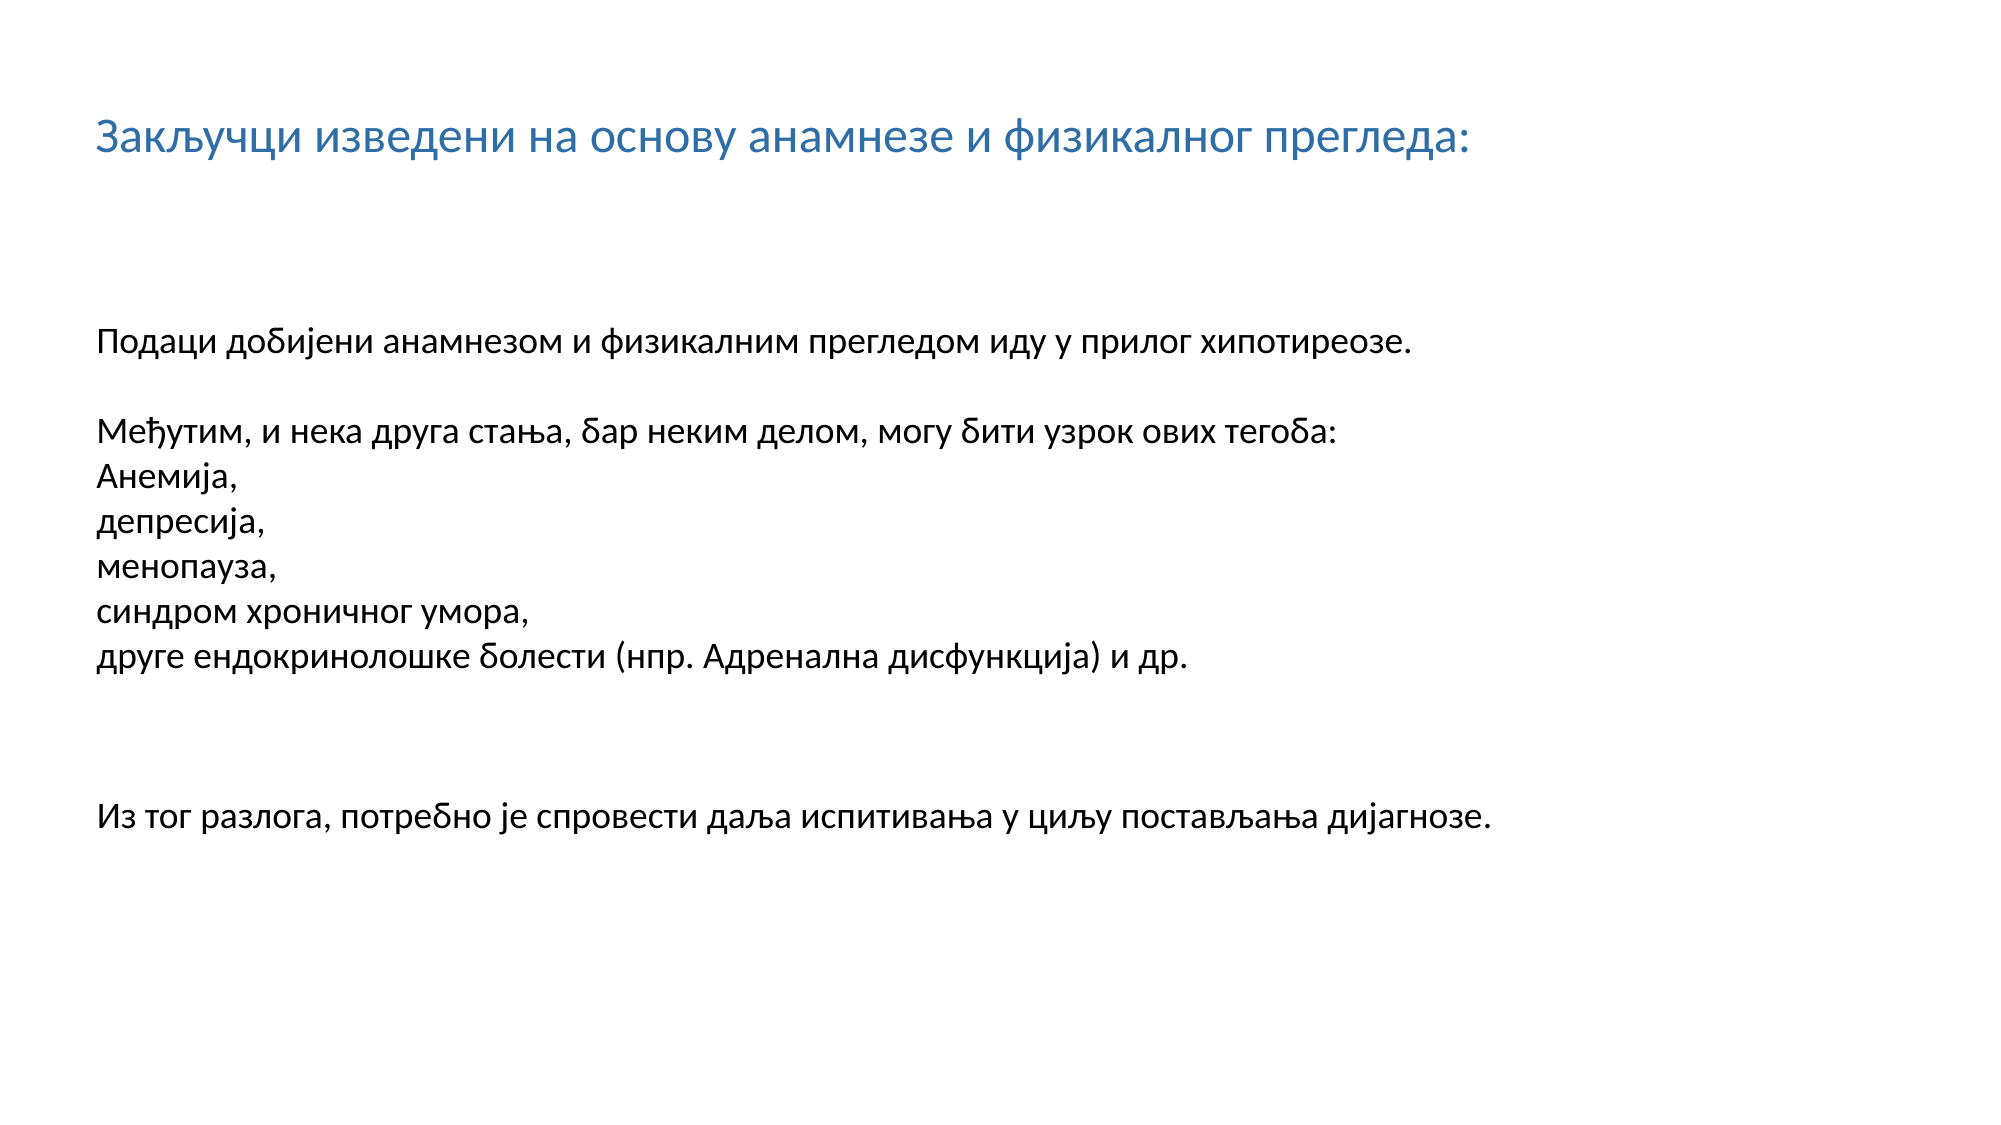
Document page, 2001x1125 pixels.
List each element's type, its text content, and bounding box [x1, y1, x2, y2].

text_box Из тог разлога, потребно је спровести даља испитивања у циљу постављања дијагнозе. [82, 693, 1509, 844]
text_box Подаци добијени анамнезом и физикалним прегледом иду у прилог хипотиреозе. Међутим, и нека друга стања, бар неким делом, могу бити узрок ових тегоба: Анемија, депресија, менопауза, синдром хроничног умора, друге ендокринолошке болести (нпр. Адренална дисфункција) и др. [81, 308, 1429, 683]
text_box Закључци изведени на основу анамнезе и физикалног прегледа: [80, 95, 1488, 171]
